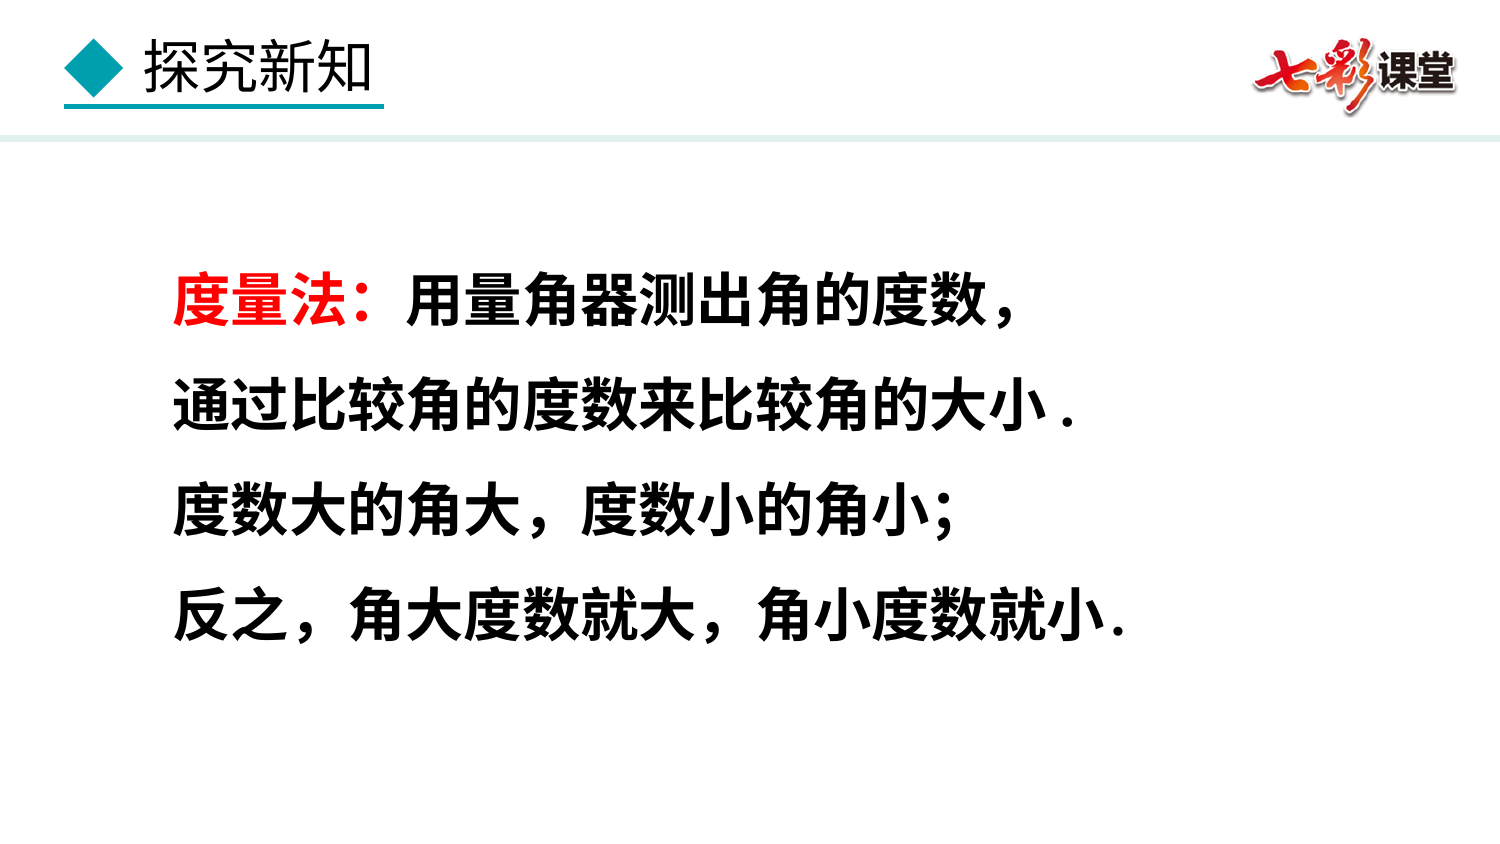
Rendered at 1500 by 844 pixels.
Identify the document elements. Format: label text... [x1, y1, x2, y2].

text_box 度量法：用量角器测出角的度数， 通过比较角的度数来比较角的大小. 度数大的角大，度数小的角小； 反之，角大度数就大，角小度数就小． [157, 220, 1410, 656]
picture [1249, 32, 1461, 118]
